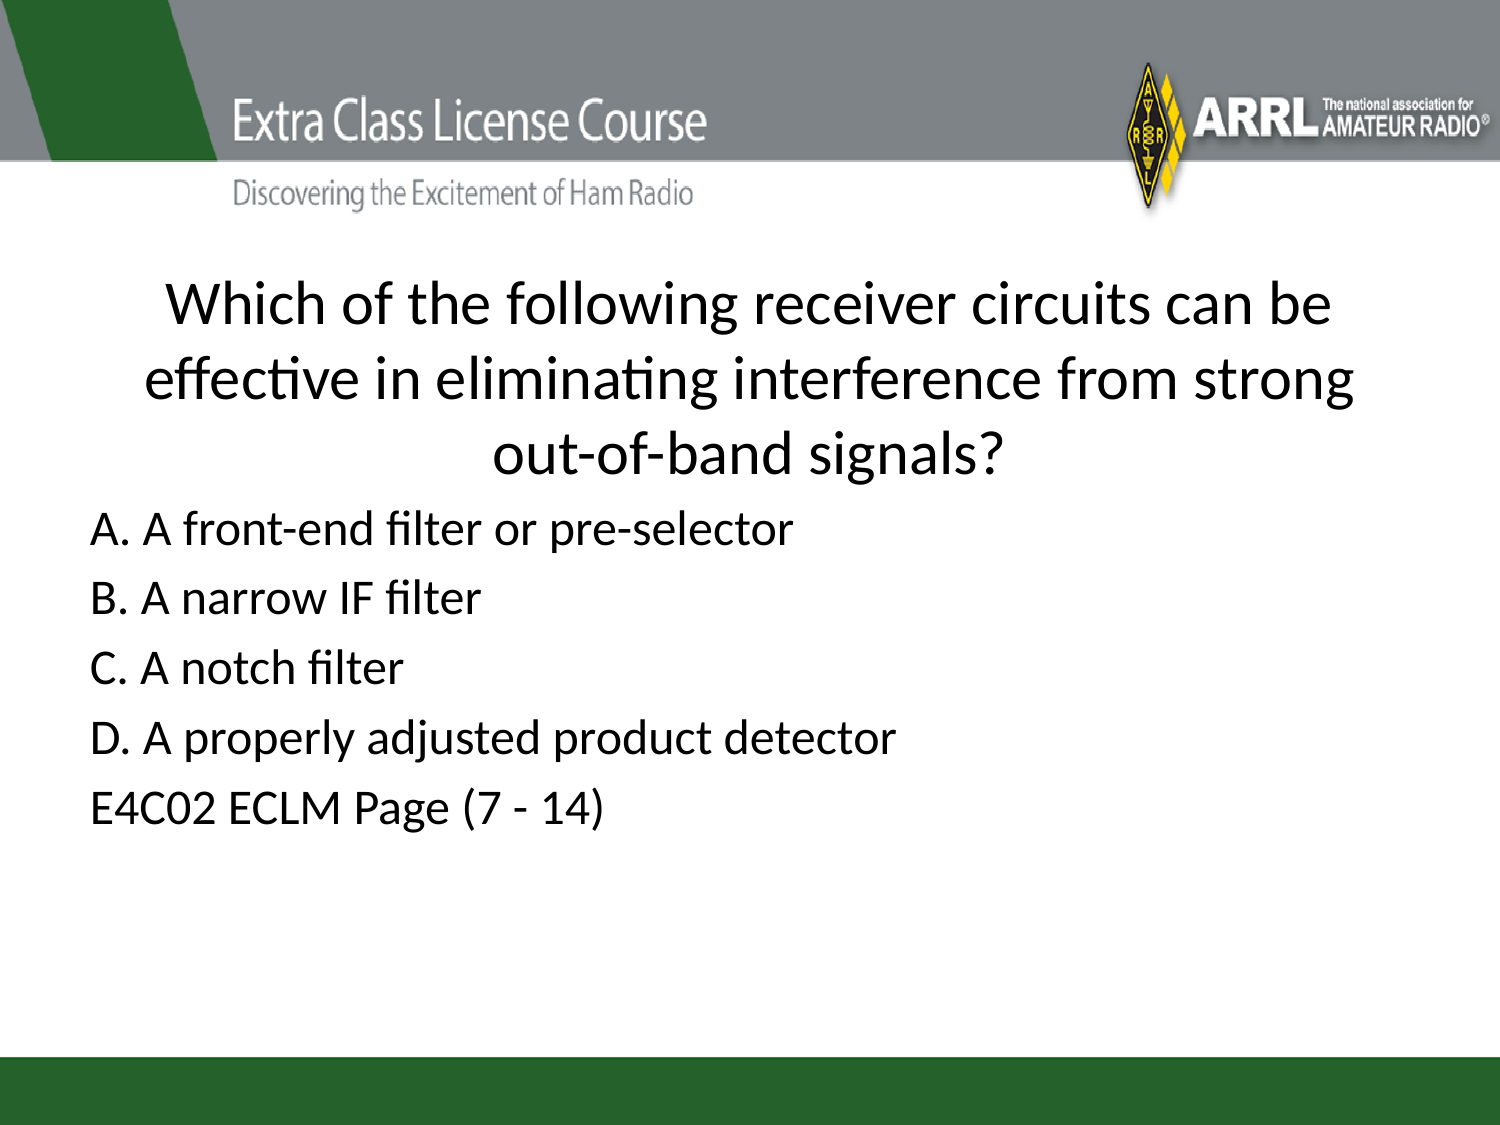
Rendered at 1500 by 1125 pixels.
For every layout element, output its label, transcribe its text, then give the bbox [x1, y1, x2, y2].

title Which of the following receiver circuits can be effective in eliminating interference from strong out-of-band signals? [75, 254, 1425, 435]
picture [0, 0, 1500, 1125]
list A. A front-end filter or pre-selector B. A narrow IF filter C. A notch filter D. A properly adjusted product detector E4C02 ECLM Page (7 - 14) [75, 487, 1425, 1005]
